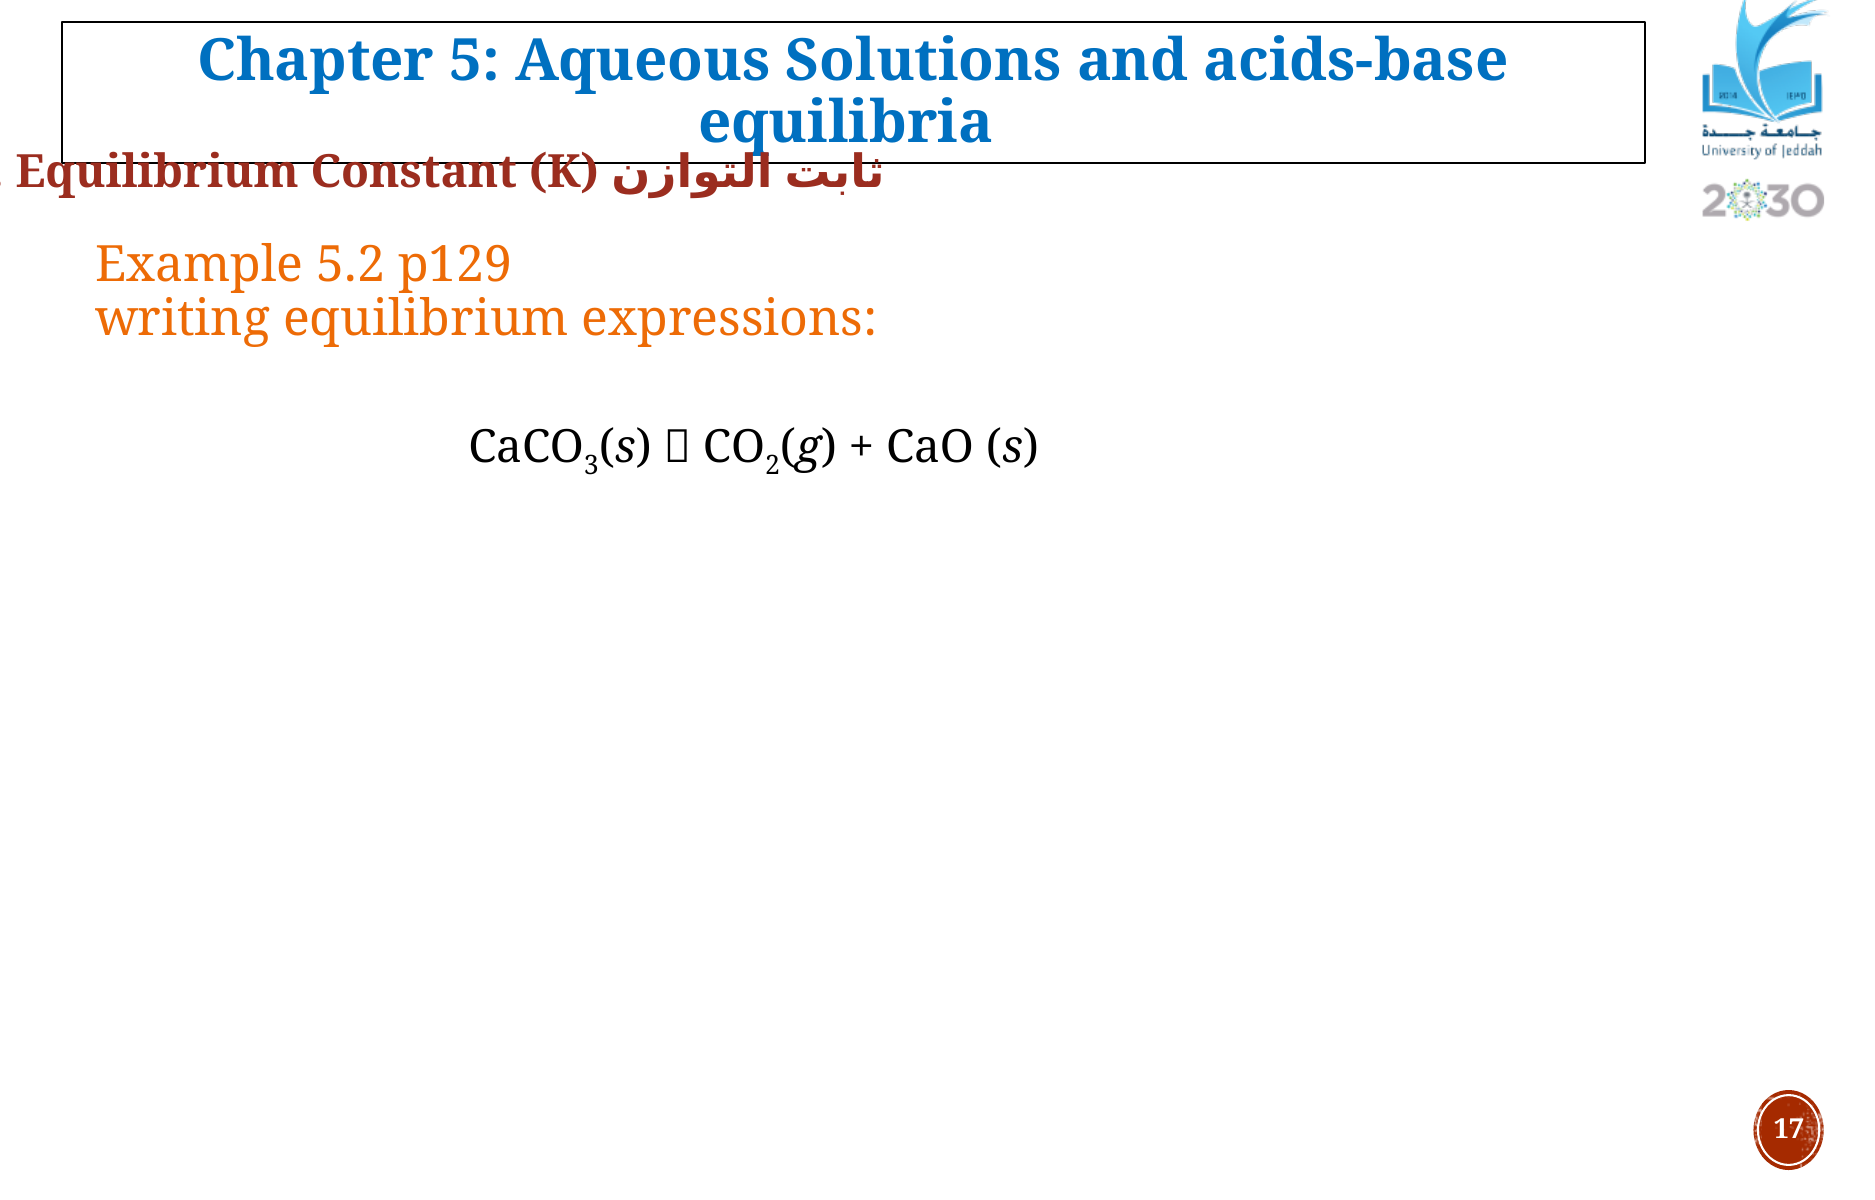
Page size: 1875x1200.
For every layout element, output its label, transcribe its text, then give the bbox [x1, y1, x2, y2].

text_box 5.2. Equilibrium Constant (K) ثابت التوازن [0, 134, 912, 205]
text_box CaCO3(s)  CO2(g) + CaO (s) [96, 347, 1470, 652]
slide_number 17 [1739, 1097, 1838, 1162]
title Example 5.2 p129 writing equilibrium expressions: [14, 230, 1615, 446]
text_box Chapter 5: Aqueous Solutions and acids-base equilibria [61, 21, 1646, 164]
picture [1681, 0, 1846, 227]
